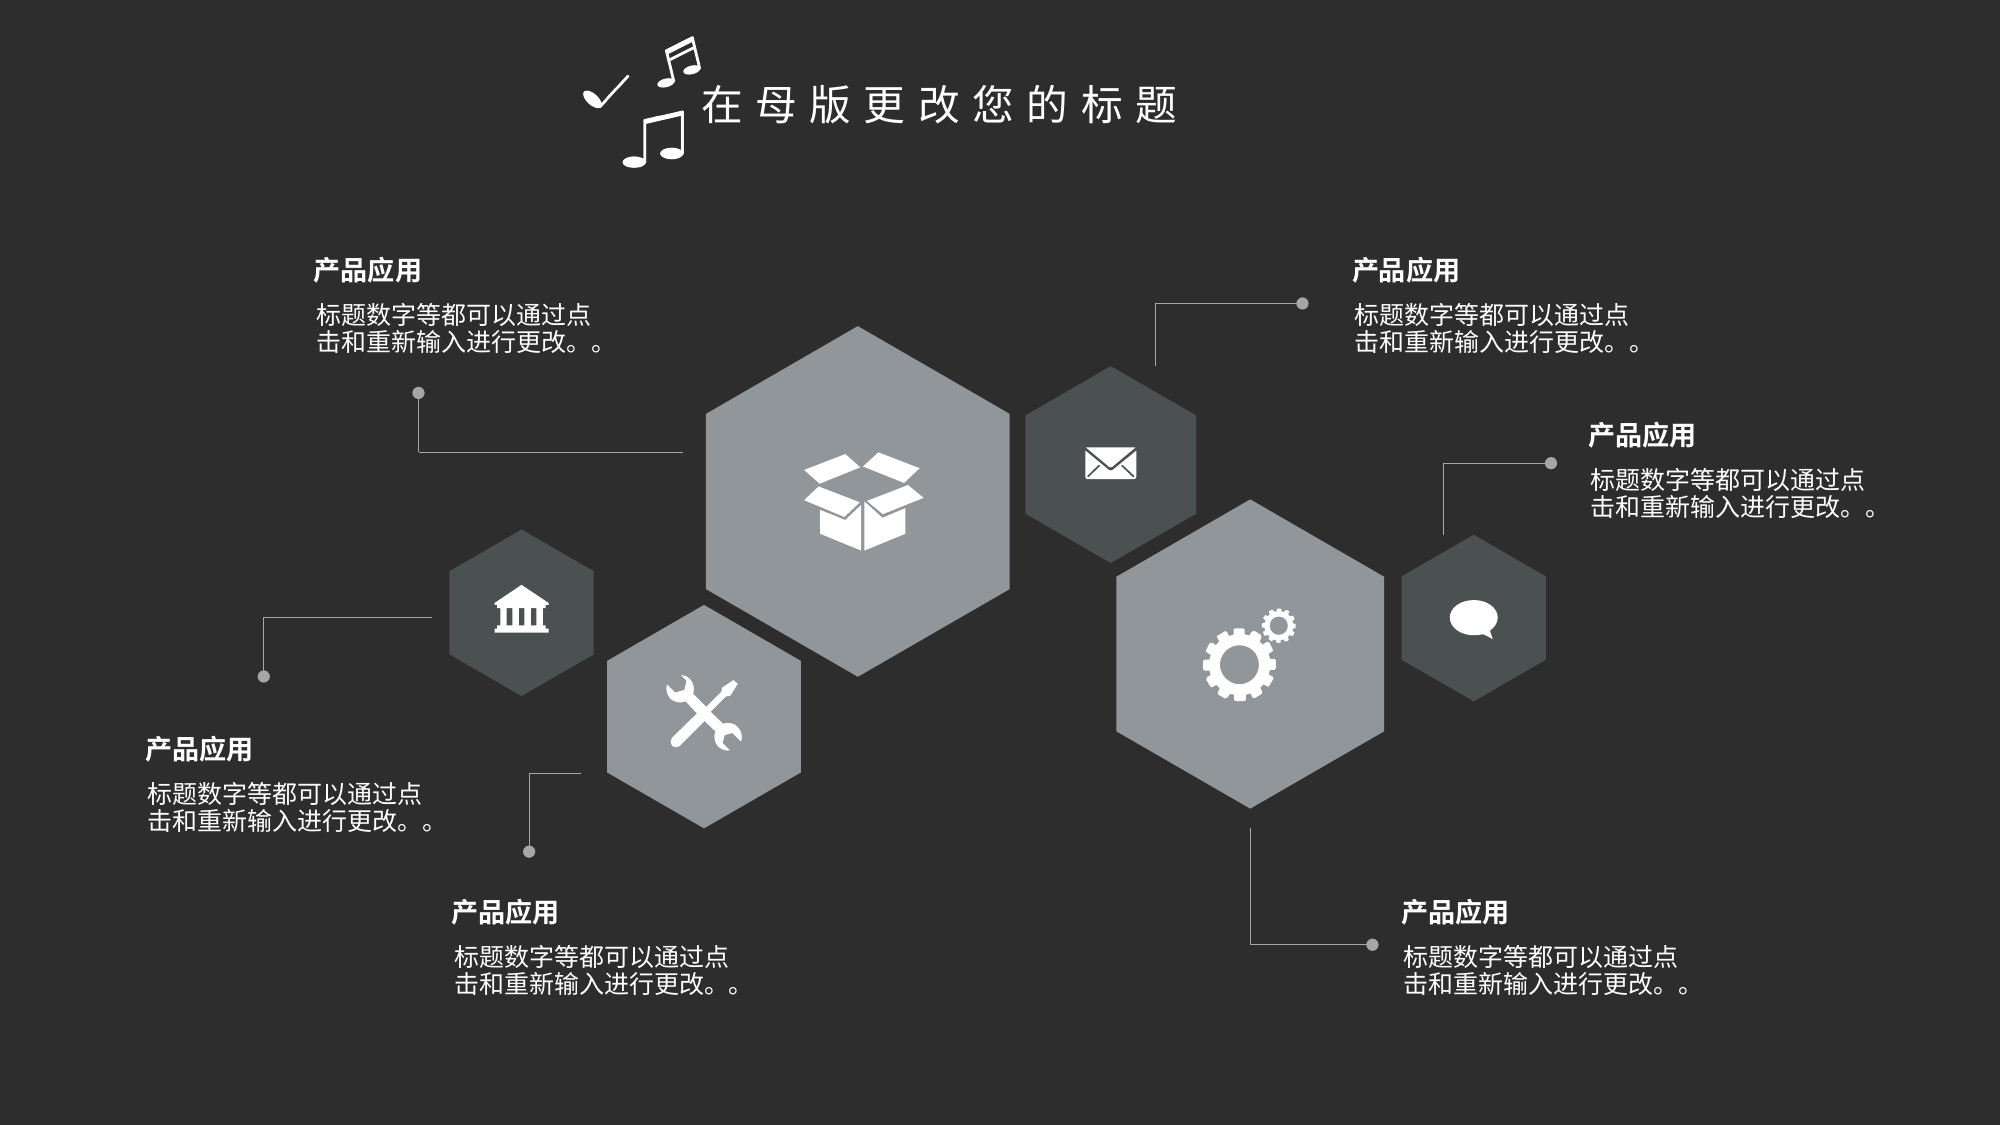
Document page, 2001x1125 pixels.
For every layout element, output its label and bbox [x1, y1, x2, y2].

text_box [1461, 445, 1534, 553]
text_box [263, 617, 433, 677]
text_box [529, 773, 581, 852]
text_box [1197, 261, 1261, 409]
text_box [1085, 447, 1137, 480]
text_box [804, 452, 924, 551]
text_box [1253, 825, 1370, 948]
text_box [418, 392, 684, 453]
text_box [1203, 608, 1296, 702]
text_box [0, 0, 2000, 1125]
